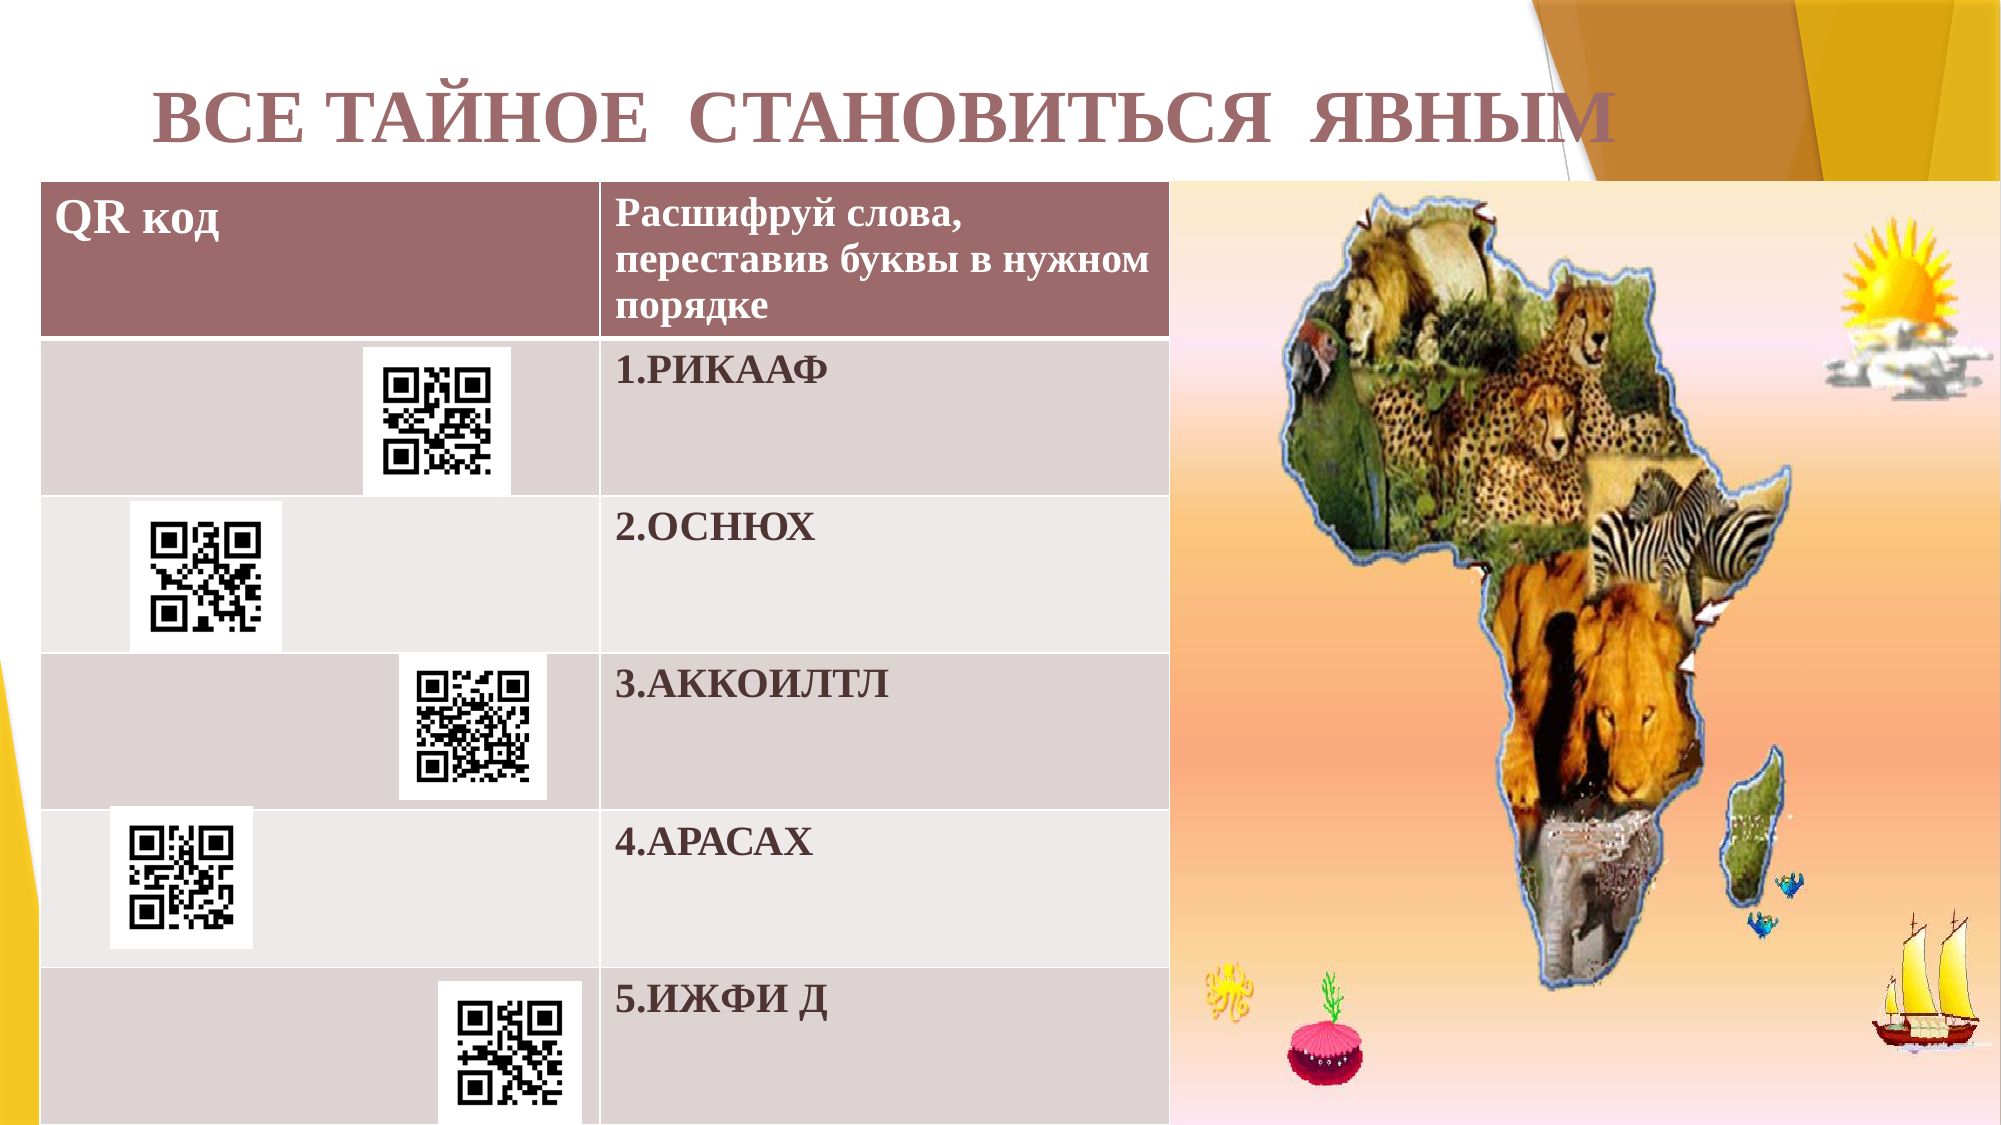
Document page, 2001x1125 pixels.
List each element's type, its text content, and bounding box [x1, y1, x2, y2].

table_cell [41, 341, 599, 495]
table_cell 5.ИЖФИ Д [601, 968, 1164, 1124]
table_cell [41, 968, 599, 1124]
title ВСЕ ТАЙНОЕ СТАНОВИТЬСЯ ЯВНЫМ [137, 59, 1863, 166]
picture [109, 805, 253, 949]
picture [399, 652, 548, 801]
picture [129, 500, 283, 654]
table_cell [41, 811, 599, 967]
table_cell 4.АРАСАХ [601, 811, 1164, 967]
table_cell 2.ОСНЮХ [601, 497, 1164, 652]
table_cell [41, 497, 599, 652]
picture [1169, 180, 2000, 1125]
picture [437, 980, 583, 1125]
table_cell 3.АККОИЛТЛ [601, 654, 1164, 809]
table_header Расшифруй слова, переставив буквы в нужном порядке [601, 182, 1167, 336]
table_cell [41, 654, 398, 809]
table_cell [546, 654, 599, 809]
table_header QR код [41, 182, 599, 336]
picture [362, 347, 511, 496]
table_cell 1.РИКААФ [601, 341, 1164, 495]
